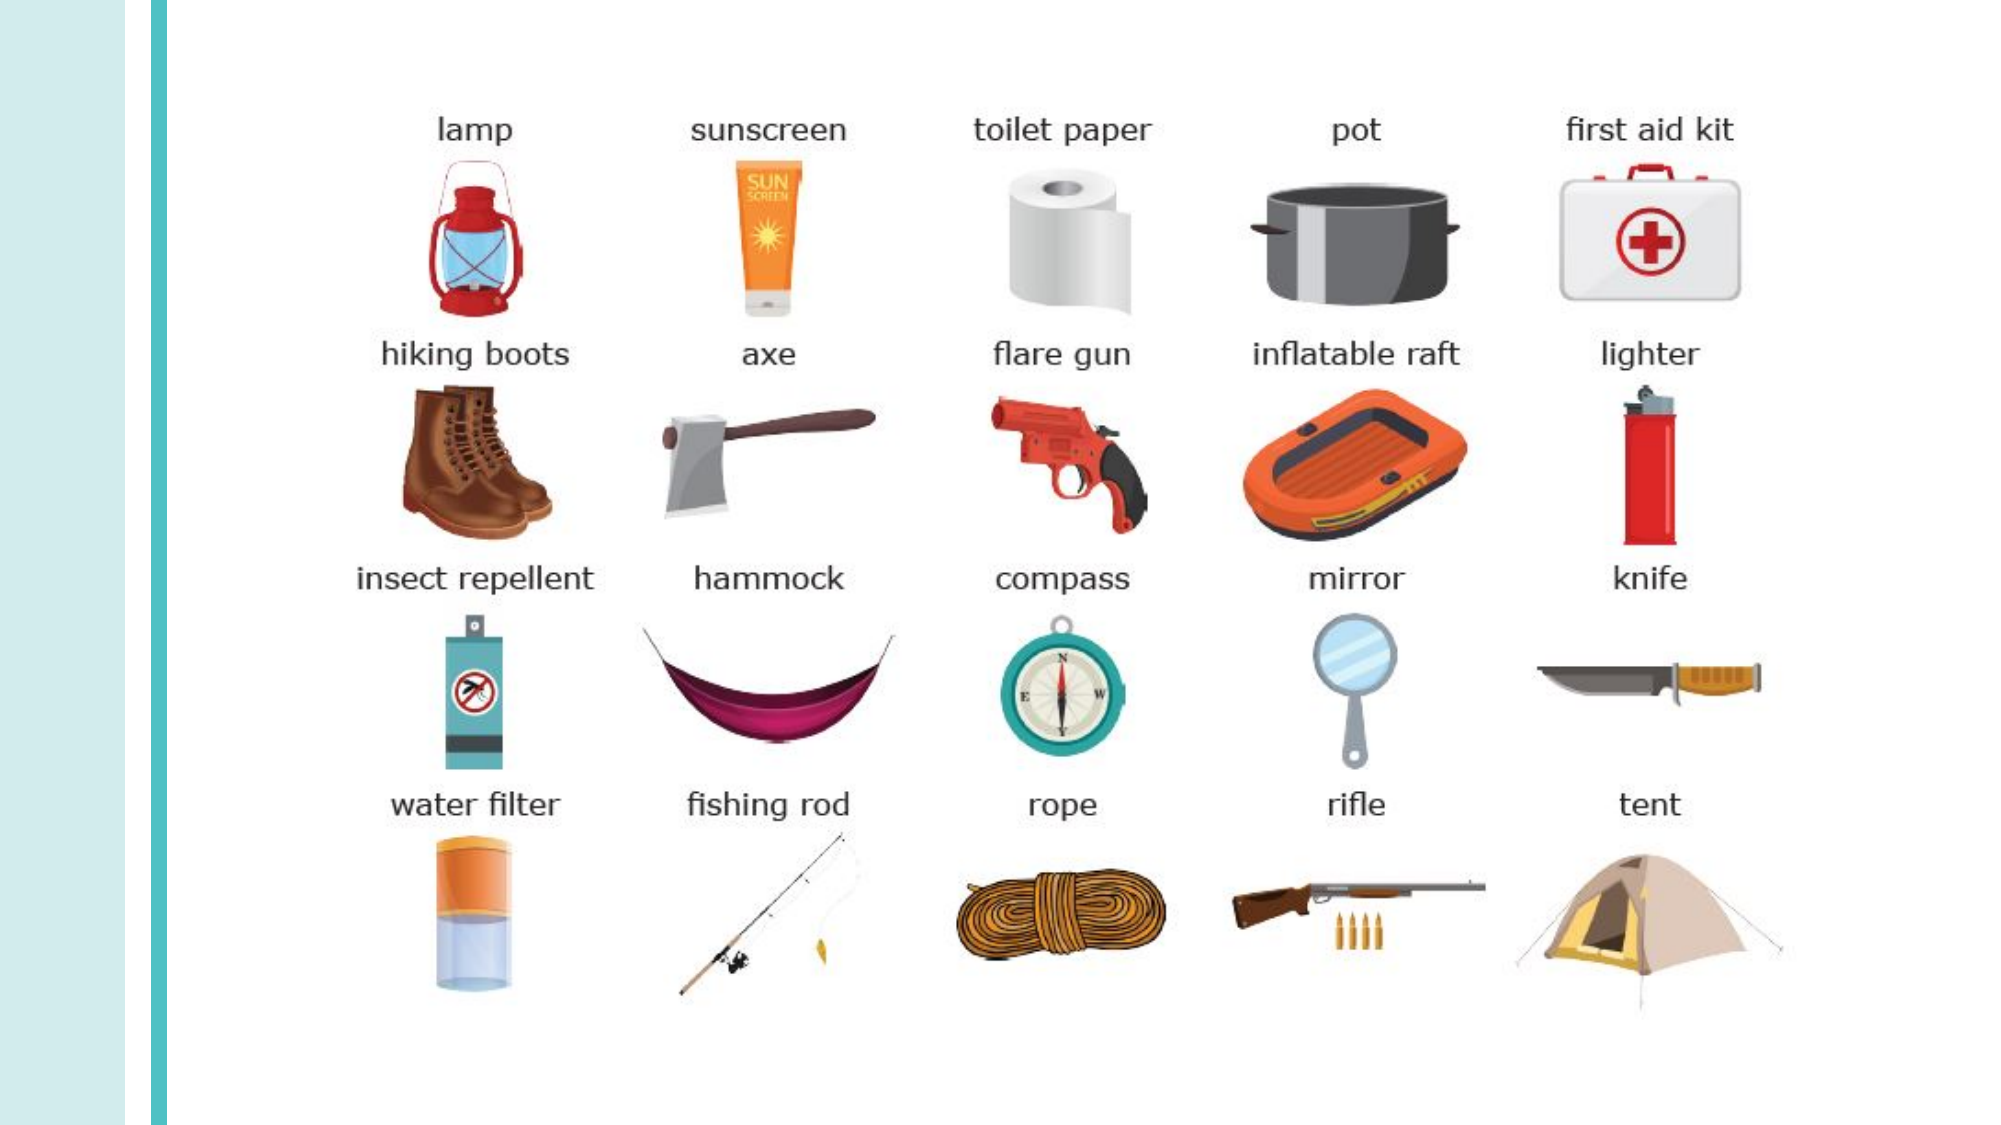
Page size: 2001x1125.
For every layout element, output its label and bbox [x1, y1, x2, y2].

text_box [151, 0, 167, 1125]
list [312, 93, 1848, 1031]
text_box [0, 0, 125, 1125]
